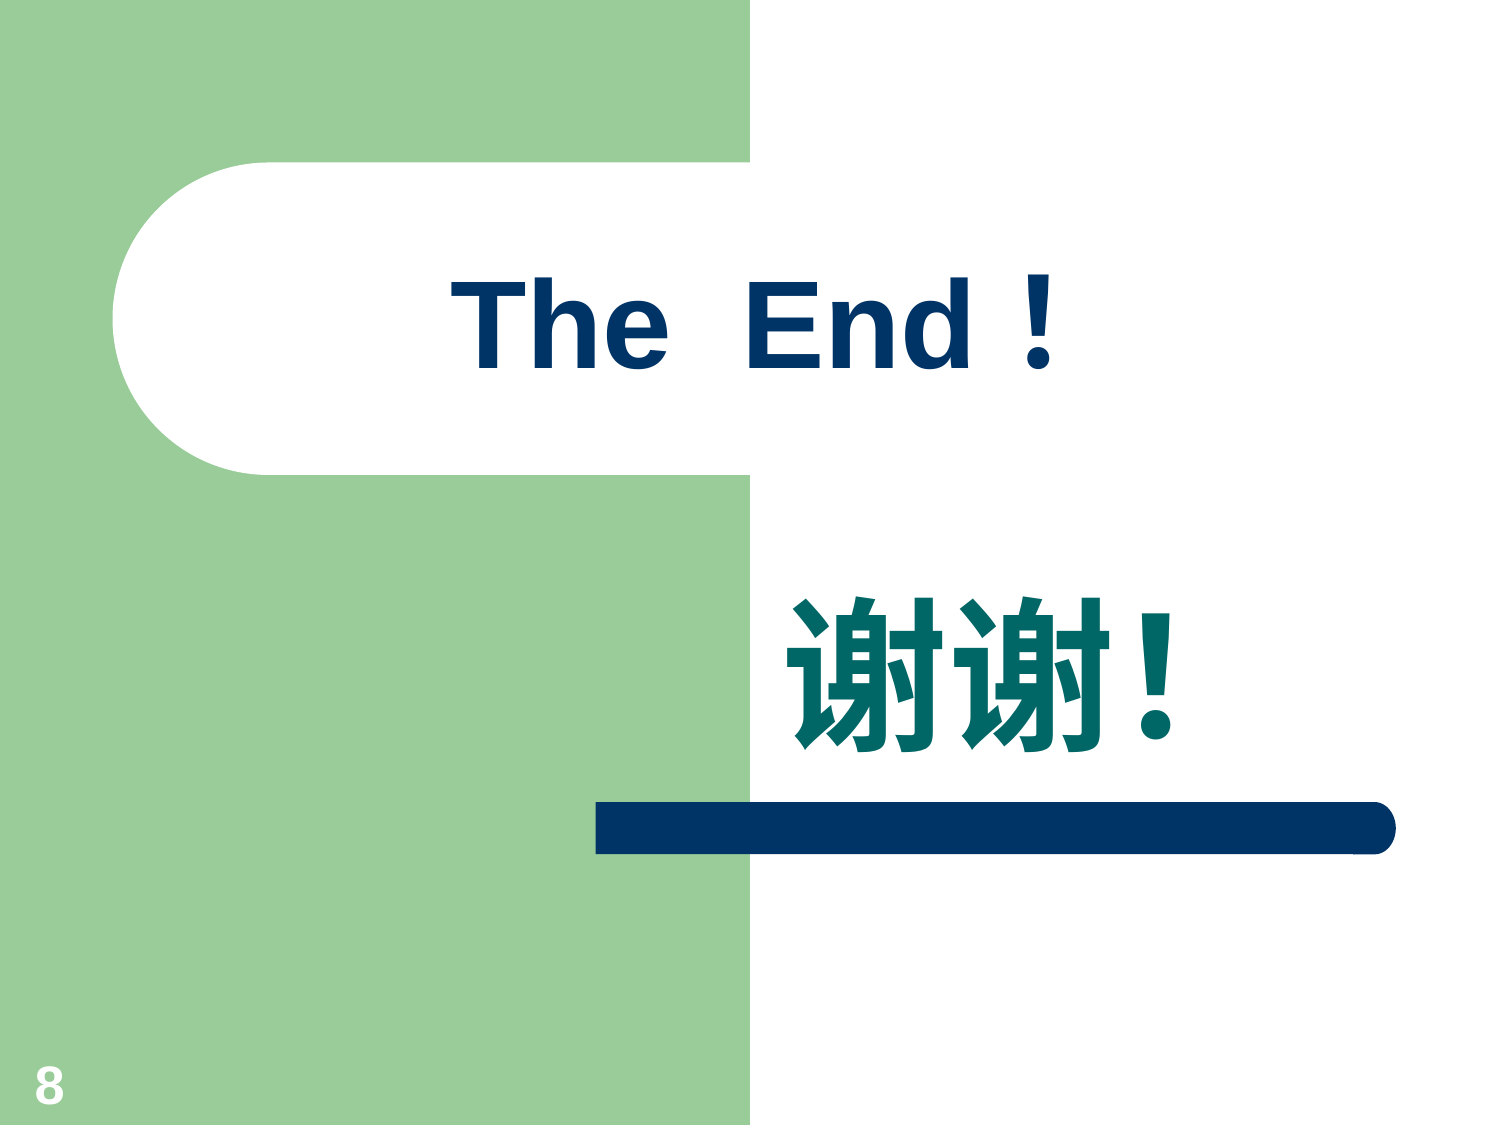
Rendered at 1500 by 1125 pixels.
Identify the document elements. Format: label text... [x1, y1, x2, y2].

subtitle 谢谢！ [766, 480, 1367, 780]
slide_number 8 [1, 1043, 98, 1124]
title The End！ [153, 233, 1429, 422]
